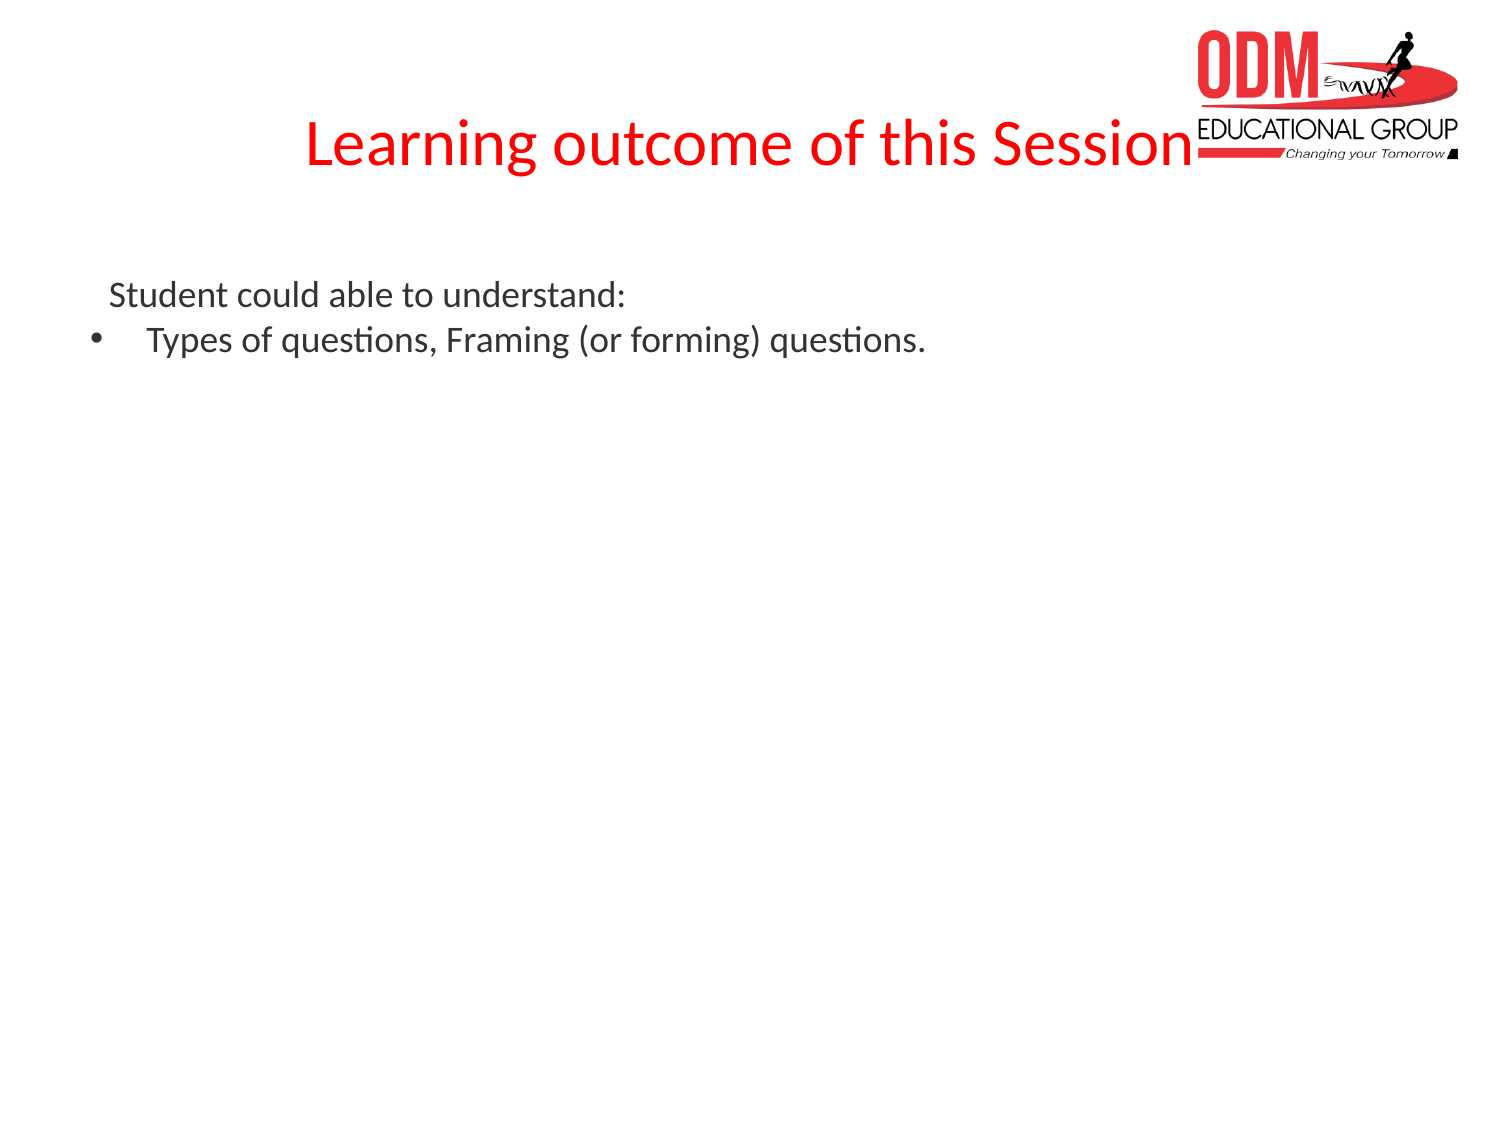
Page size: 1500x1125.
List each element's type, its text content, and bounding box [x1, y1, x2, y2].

list Student could able to understand: Types of questions, Framing (or forming) questions. [75, 262, 1425, 1005]
picture [1198, 30, 1458, 160]
title Learning outcome of this Session [75, 45, 1425, 233]
